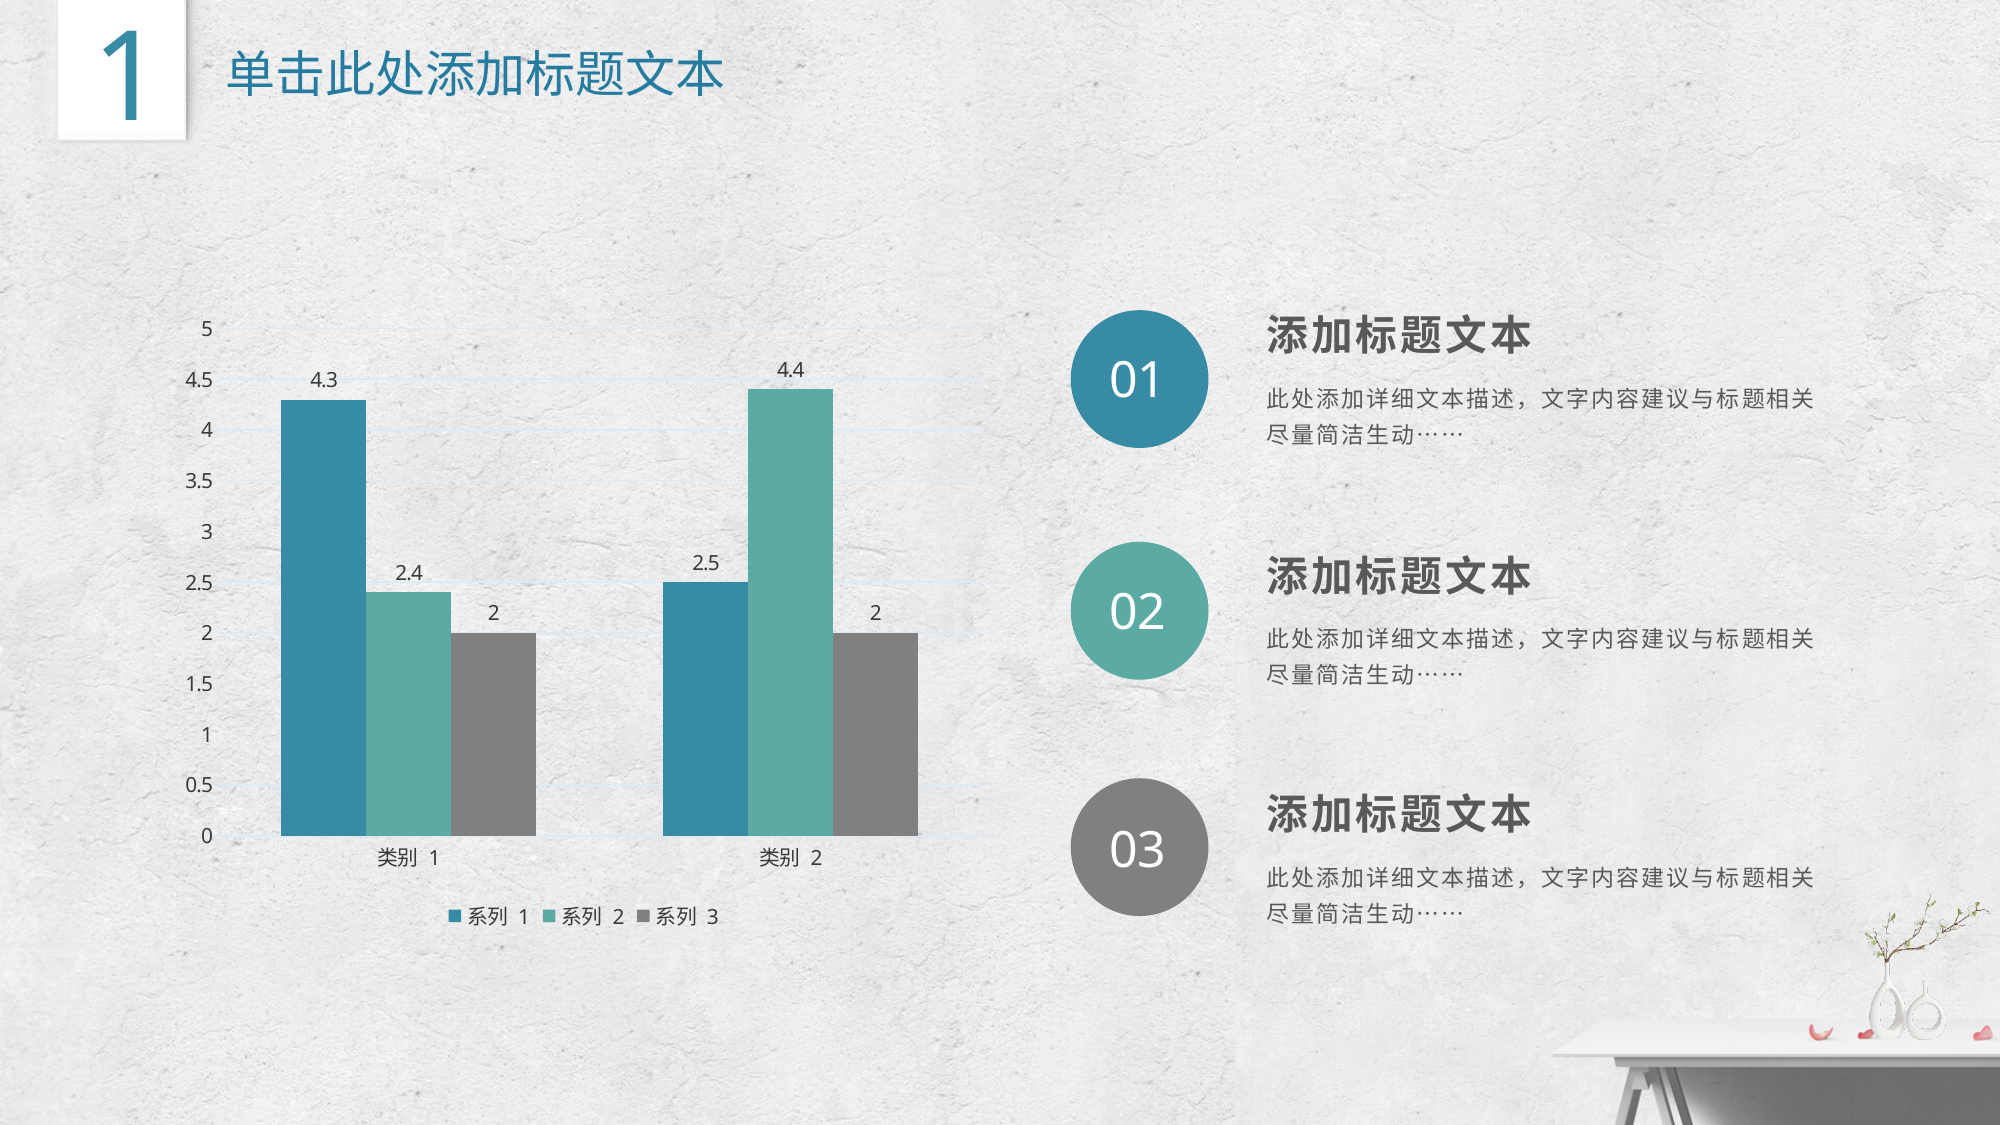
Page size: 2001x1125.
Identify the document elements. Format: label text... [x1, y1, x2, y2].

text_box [1060, 301, 1851, 457]
picture [0, 0, 2000, 1125]
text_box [1060, 541, 1851, 697]
text_box 单击此处添加标题文本 [210, 35, 924, 110]
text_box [1060, 778, 1851, 936]
chart [168, 301, 998, 937]
text_box 1 [77, 0, 179, 153]
